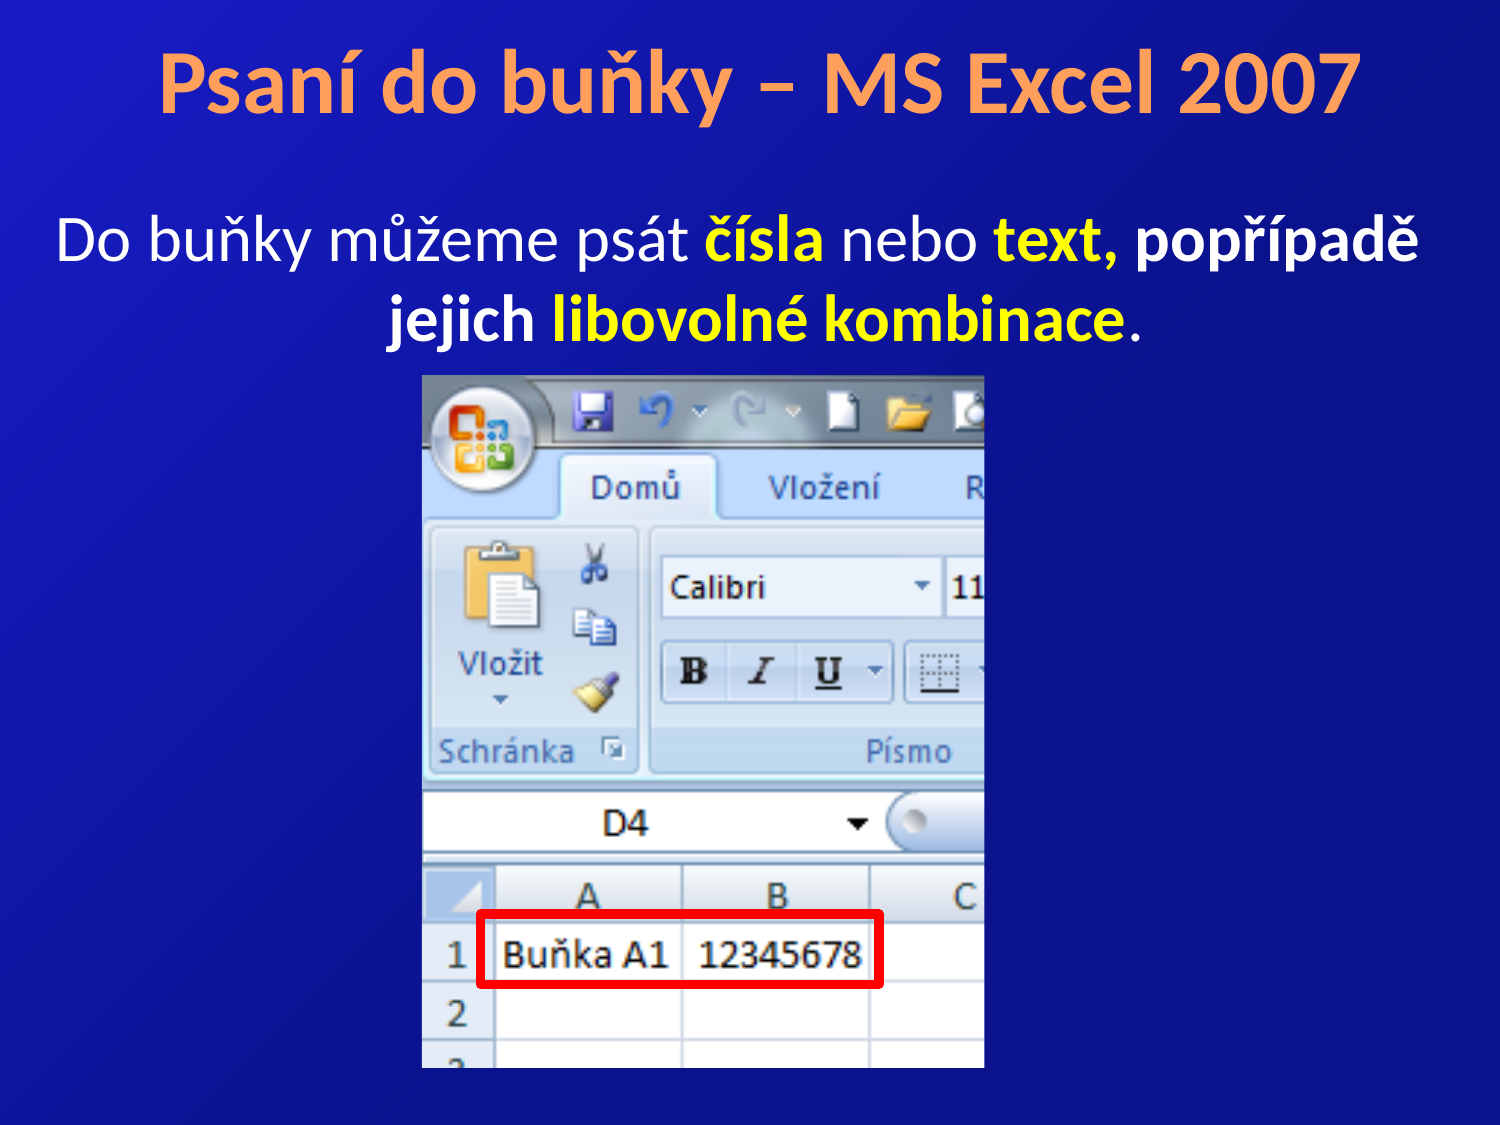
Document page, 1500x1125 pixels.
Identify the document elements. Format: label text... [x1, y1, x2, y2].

title Psaní do buňky – MS Excel 2007 [0, 0, 1500, 154]
text_box Do buňky můžeme psát čísla nebo text, popřípadě jejich libovolné kombinace. [0, 187, 1477, 305]
picture [421, 374, 985, 1068]
